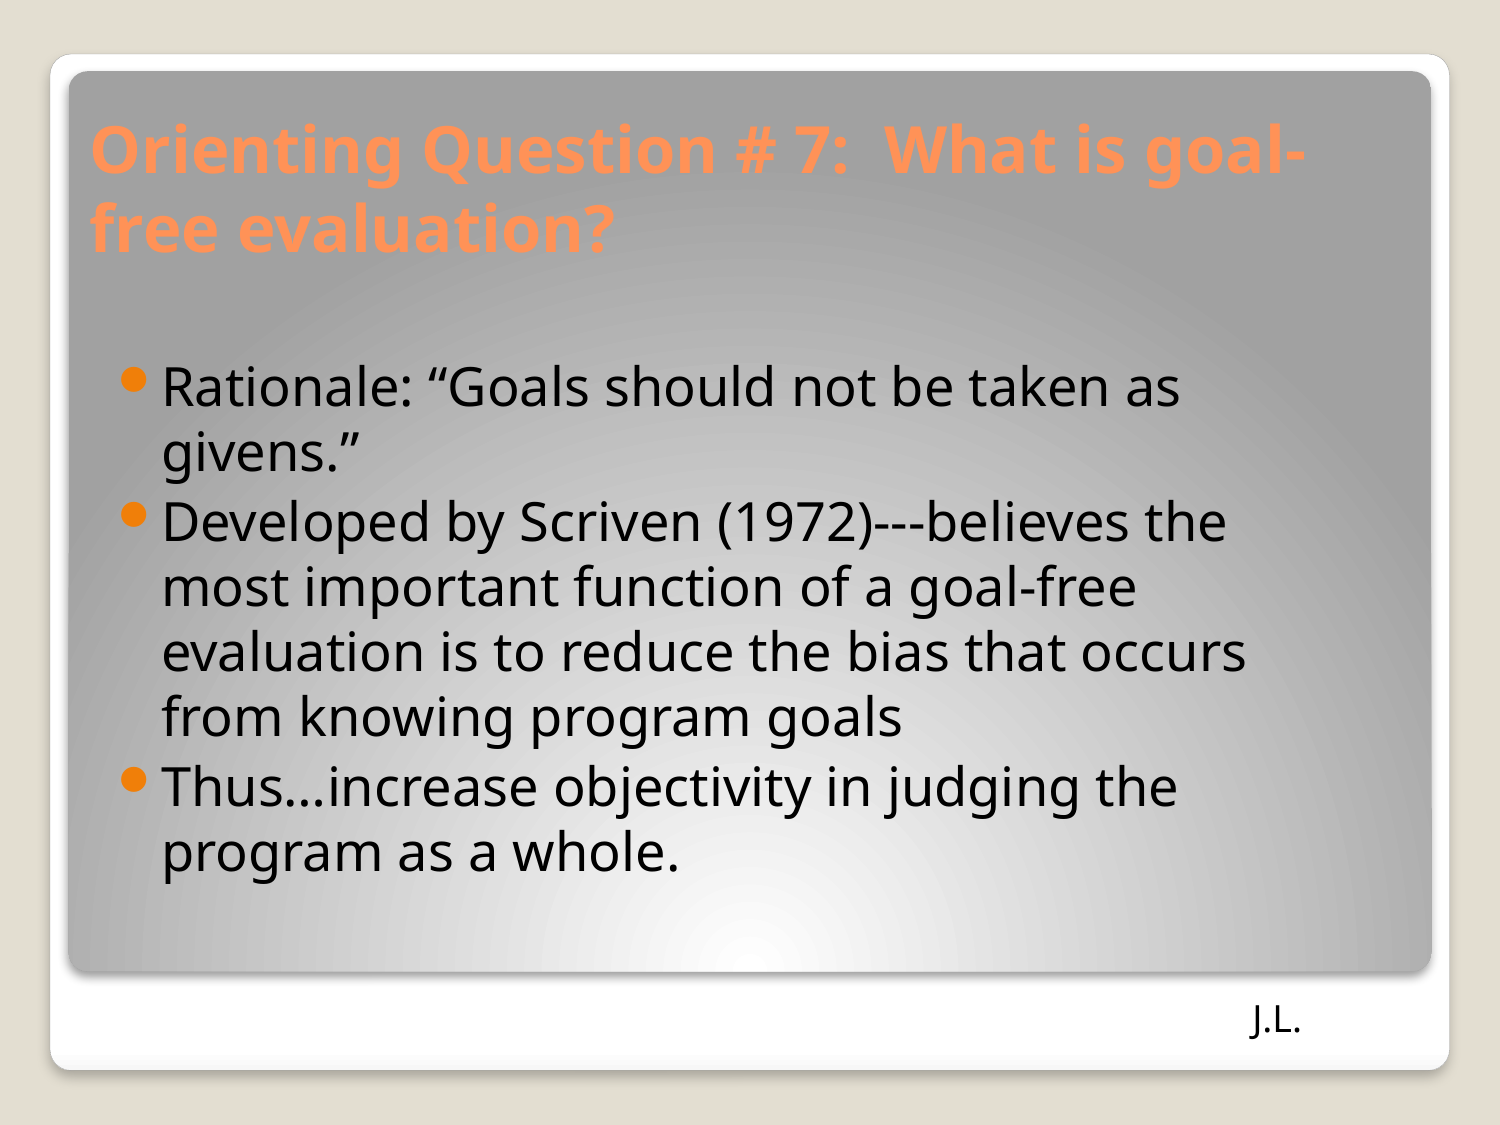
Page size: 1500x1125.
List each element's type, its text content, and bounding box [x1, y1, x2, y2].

list Rationale: “Goals should not be taken as givens.” Developed by Scriven (1972)---believes the most important function of a goal-free evaluation is to reduce the bias that occurs from knowing program goals Thus…increase objectivity in judging the program as a whole. [87, 337, 1375, 913]
title Orienting Question # 7: What is goal-free evaluation? [75, 99, 1418, 273]
text_box J.L. [1237, 987, 1388, 1048]
